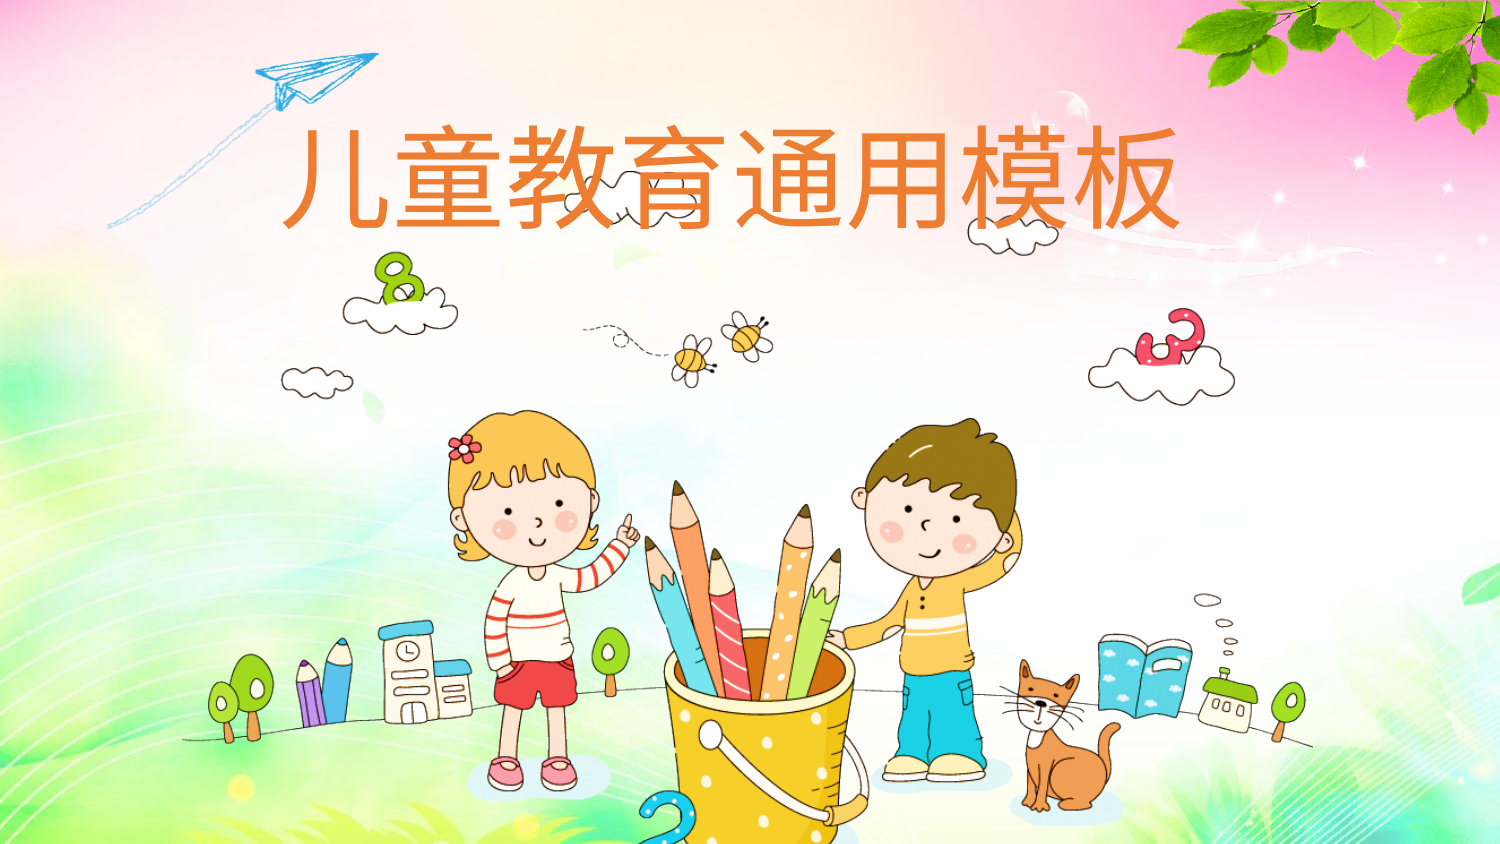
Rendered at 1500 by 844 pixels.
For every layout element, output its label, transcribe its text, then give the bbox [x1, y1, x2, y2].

text_box 儿童教育通用模板 [379, 101, 1050, 171]
picture [0, 0, 1500, 844]
